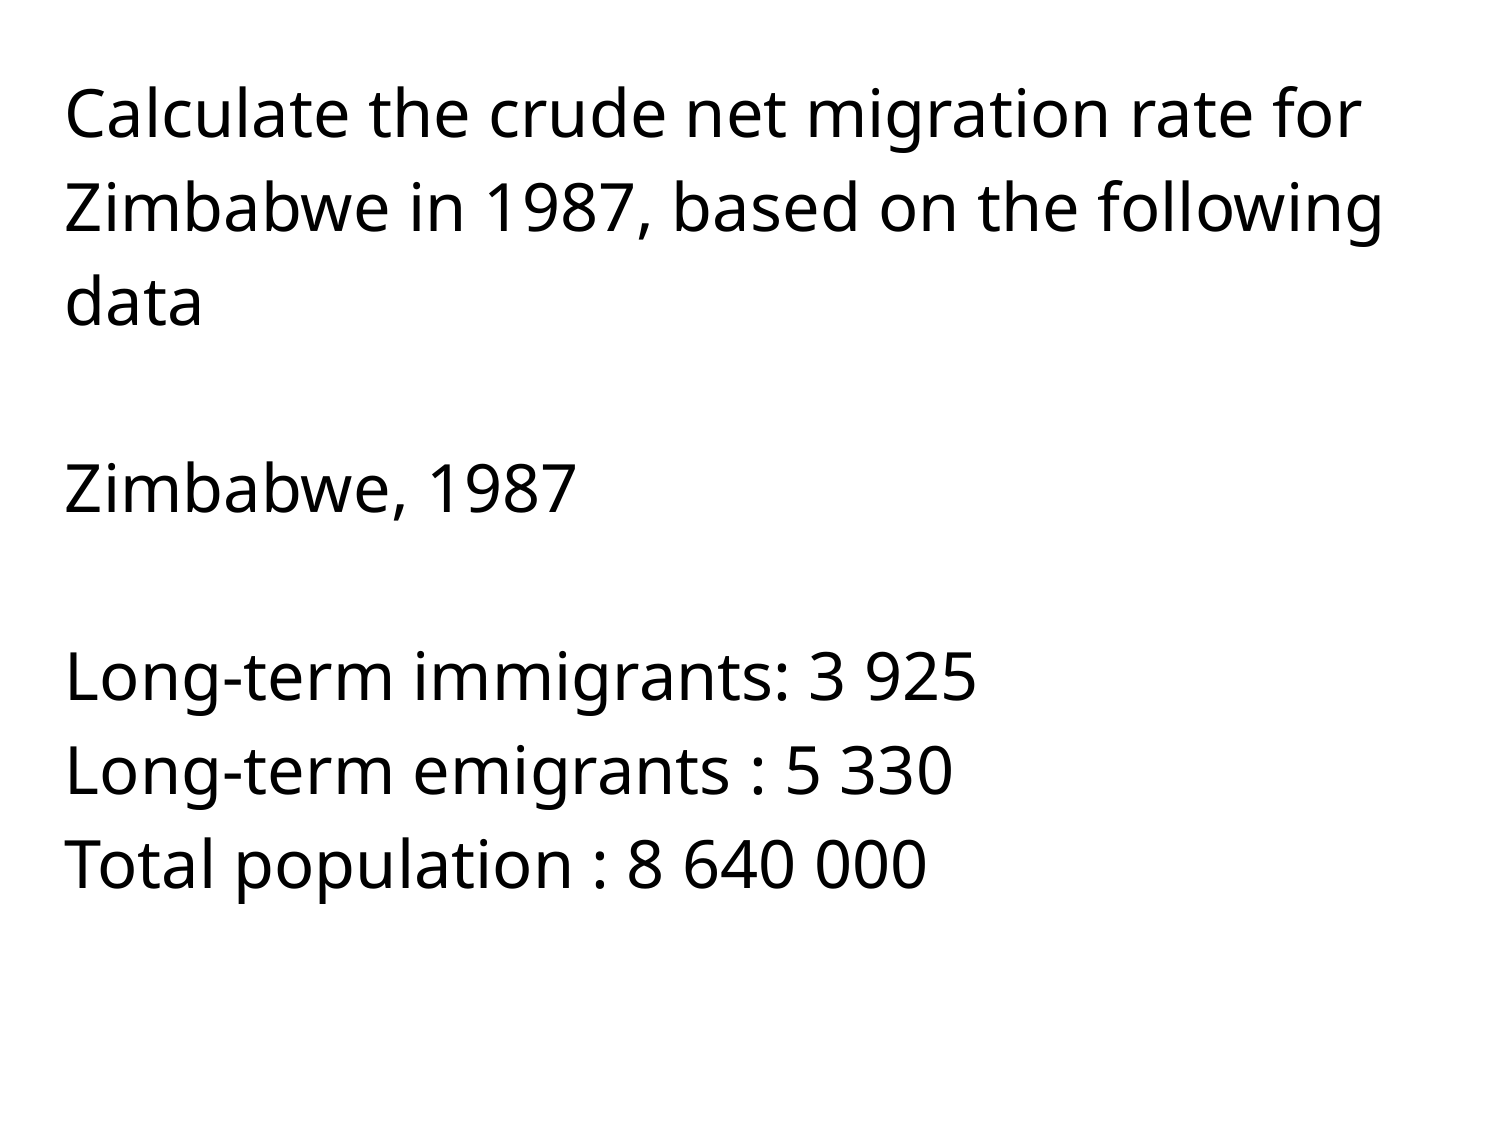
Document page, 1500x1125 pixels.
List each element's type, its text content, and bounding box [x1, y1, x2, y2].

text_box Calculate the crude net migration rate for Zimbabwe in 1987, based on the following data Zimbabwe, 1987 Long-term immigrants: 3 925 Long-term emigrants : 5 330 Total population : 8 640 000 [49, 49, 1463, 909]
